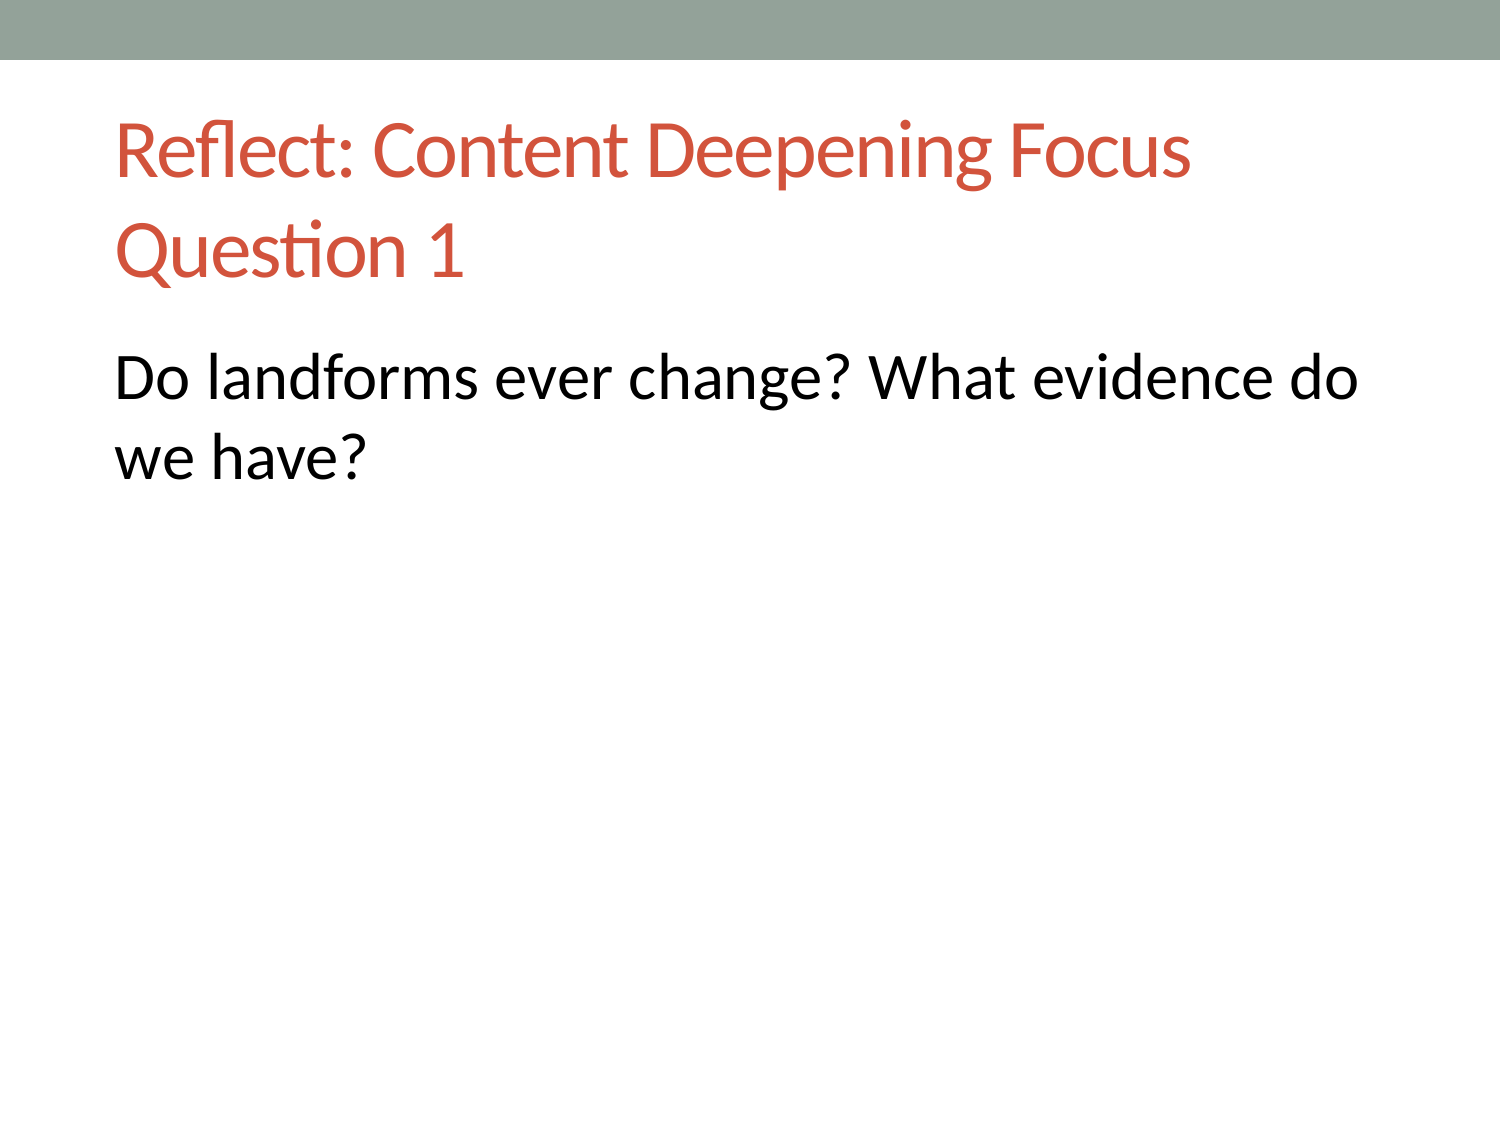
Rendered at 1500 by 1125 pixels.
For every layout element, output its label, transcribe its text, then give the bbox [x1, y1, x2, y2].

list Do landforms ever change? What evidence do we have? [99, 324, 1428, 1015]
title Reflect: Content Deepening Focus Question 1 [99, 112, 1463, 275]
